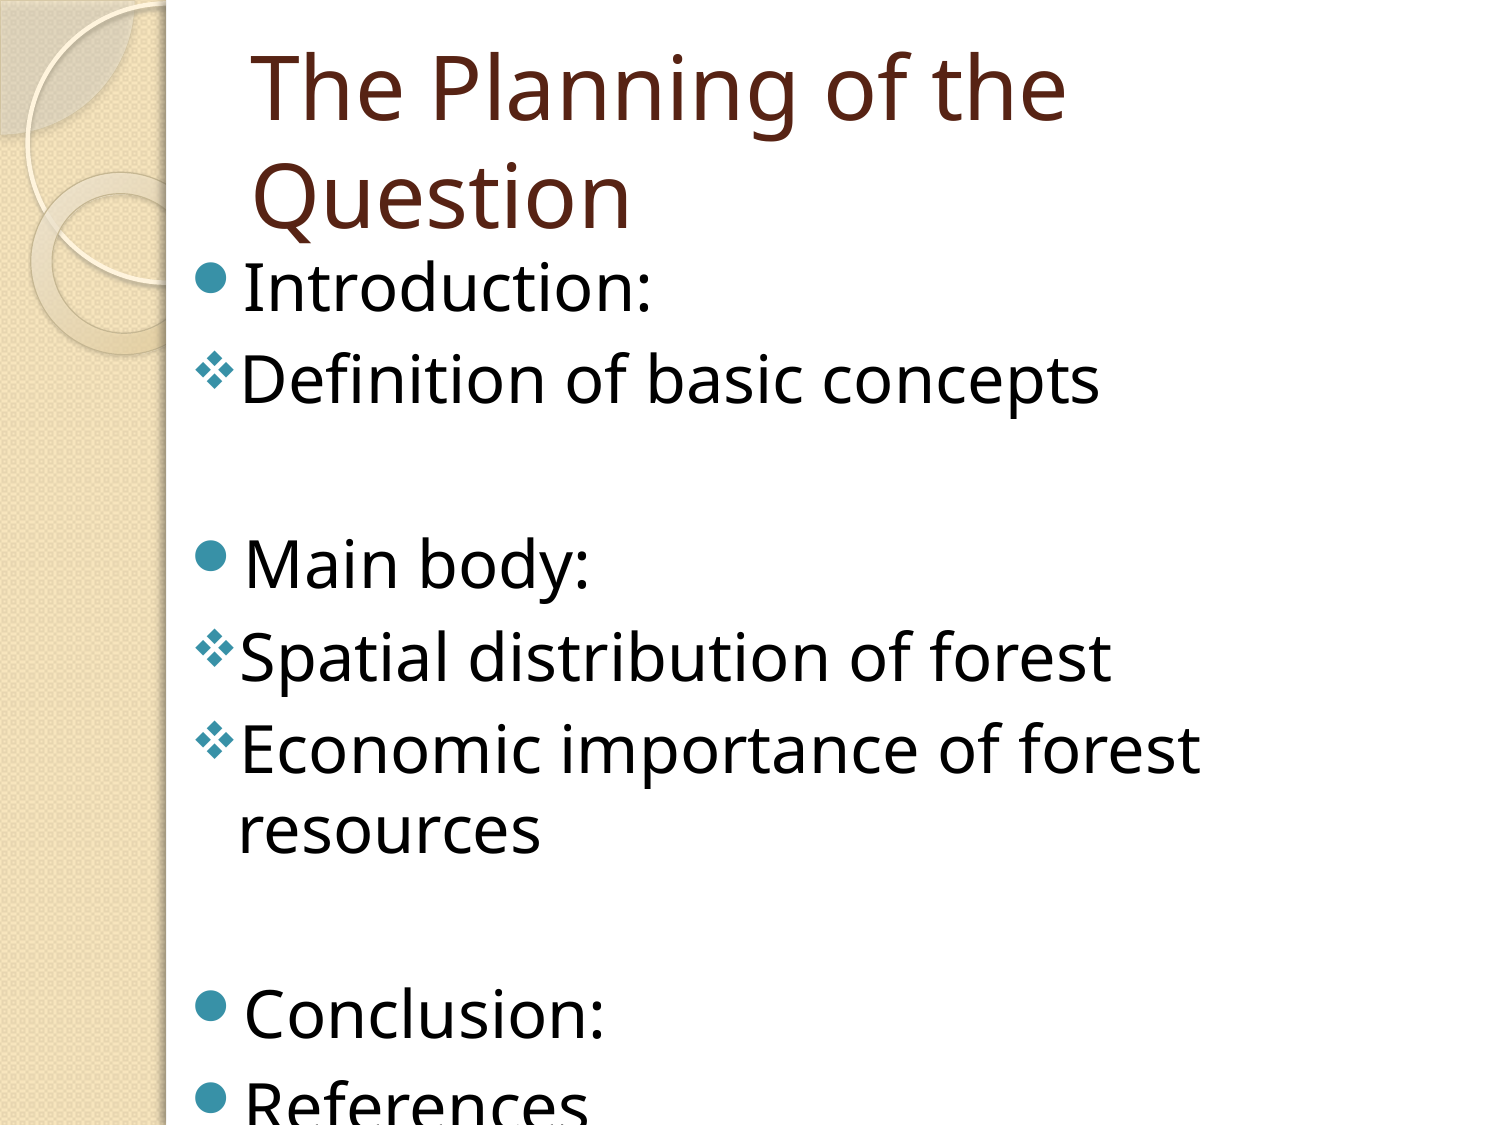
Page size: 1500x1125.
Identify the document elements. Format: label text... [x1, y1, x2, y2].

list Introduction: Definition of basic concepts Main body: Spatial distribution of forest Economic importance of forest resources Conclusion: References [162, 237, 1466, 1088]
title The Planning of the Question [235, 45, 1466, 233]
